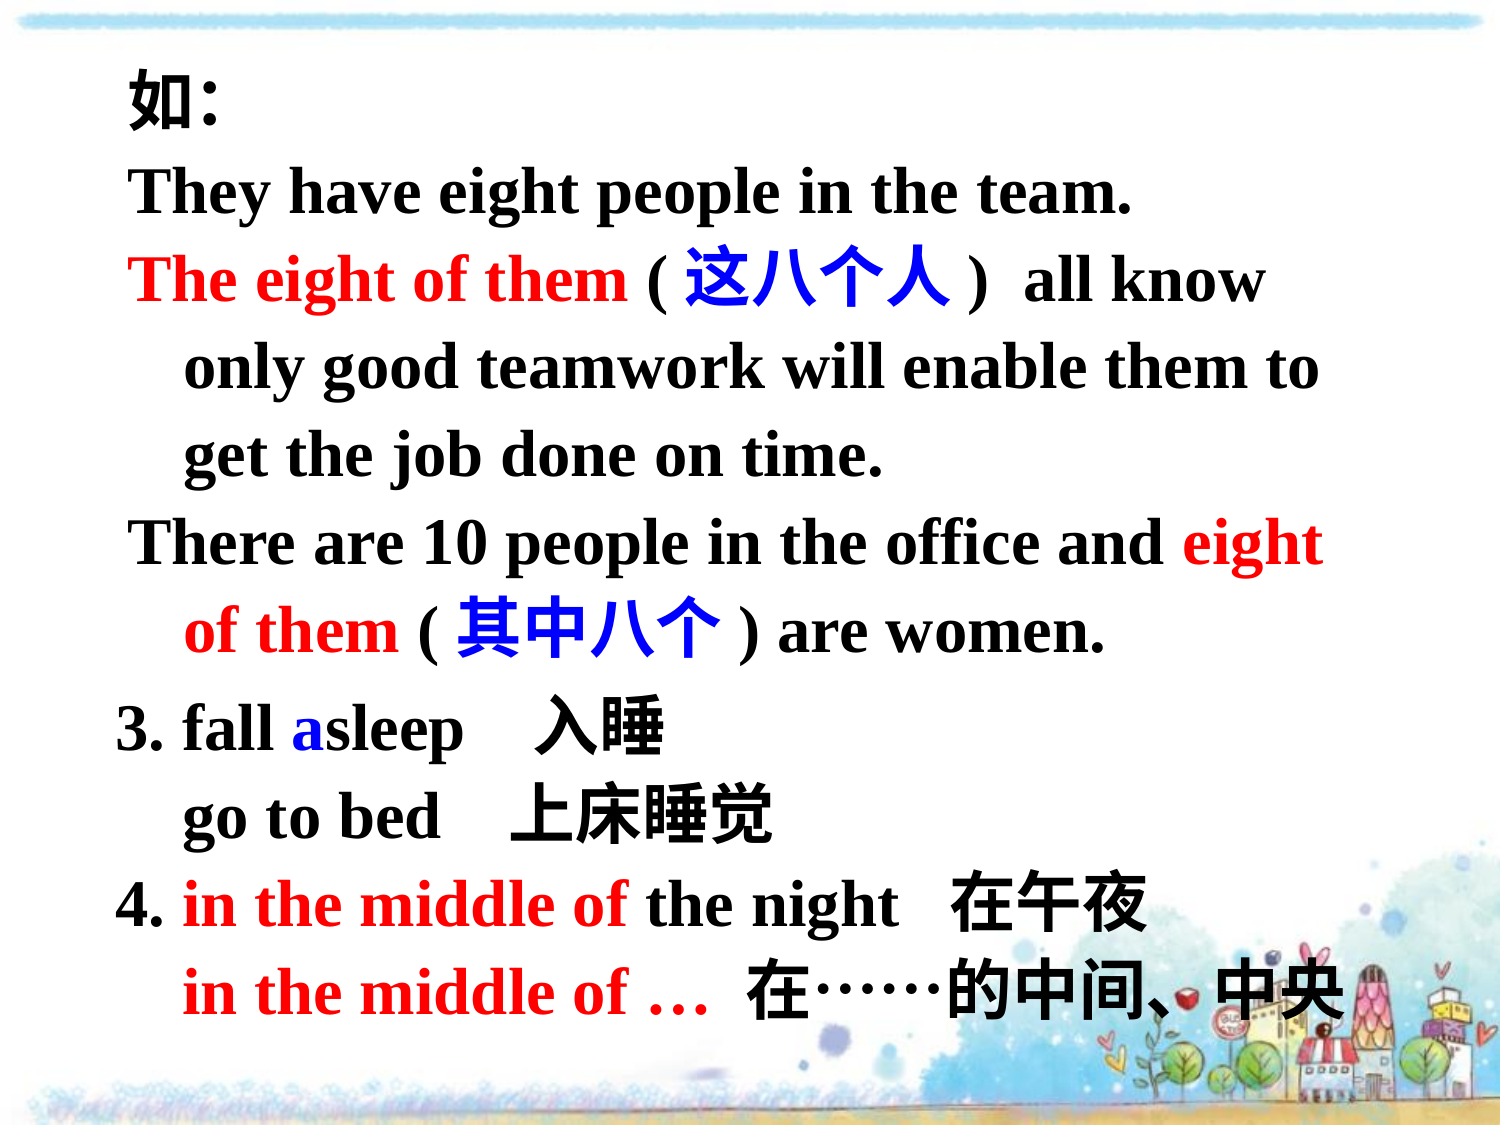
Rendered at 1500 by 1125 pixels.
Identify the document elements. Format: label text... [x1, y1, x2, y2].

text_box 3. fall asleep 入睡 go to bed 上床睡觉 4. in the middle of the night 在午夜 in the middle of … 在……的中间、中央 [100, 668, 1412, 1036]
picture [0, 0, 1500, 1125]
text_box 如： They have eight people in the team. The eight of them (这八个人) all know only good teamwork will enable them to get the job done on time. There are 10 people in the office and eight of them (其中八个) are women. [112, 42, 1400, 668]
